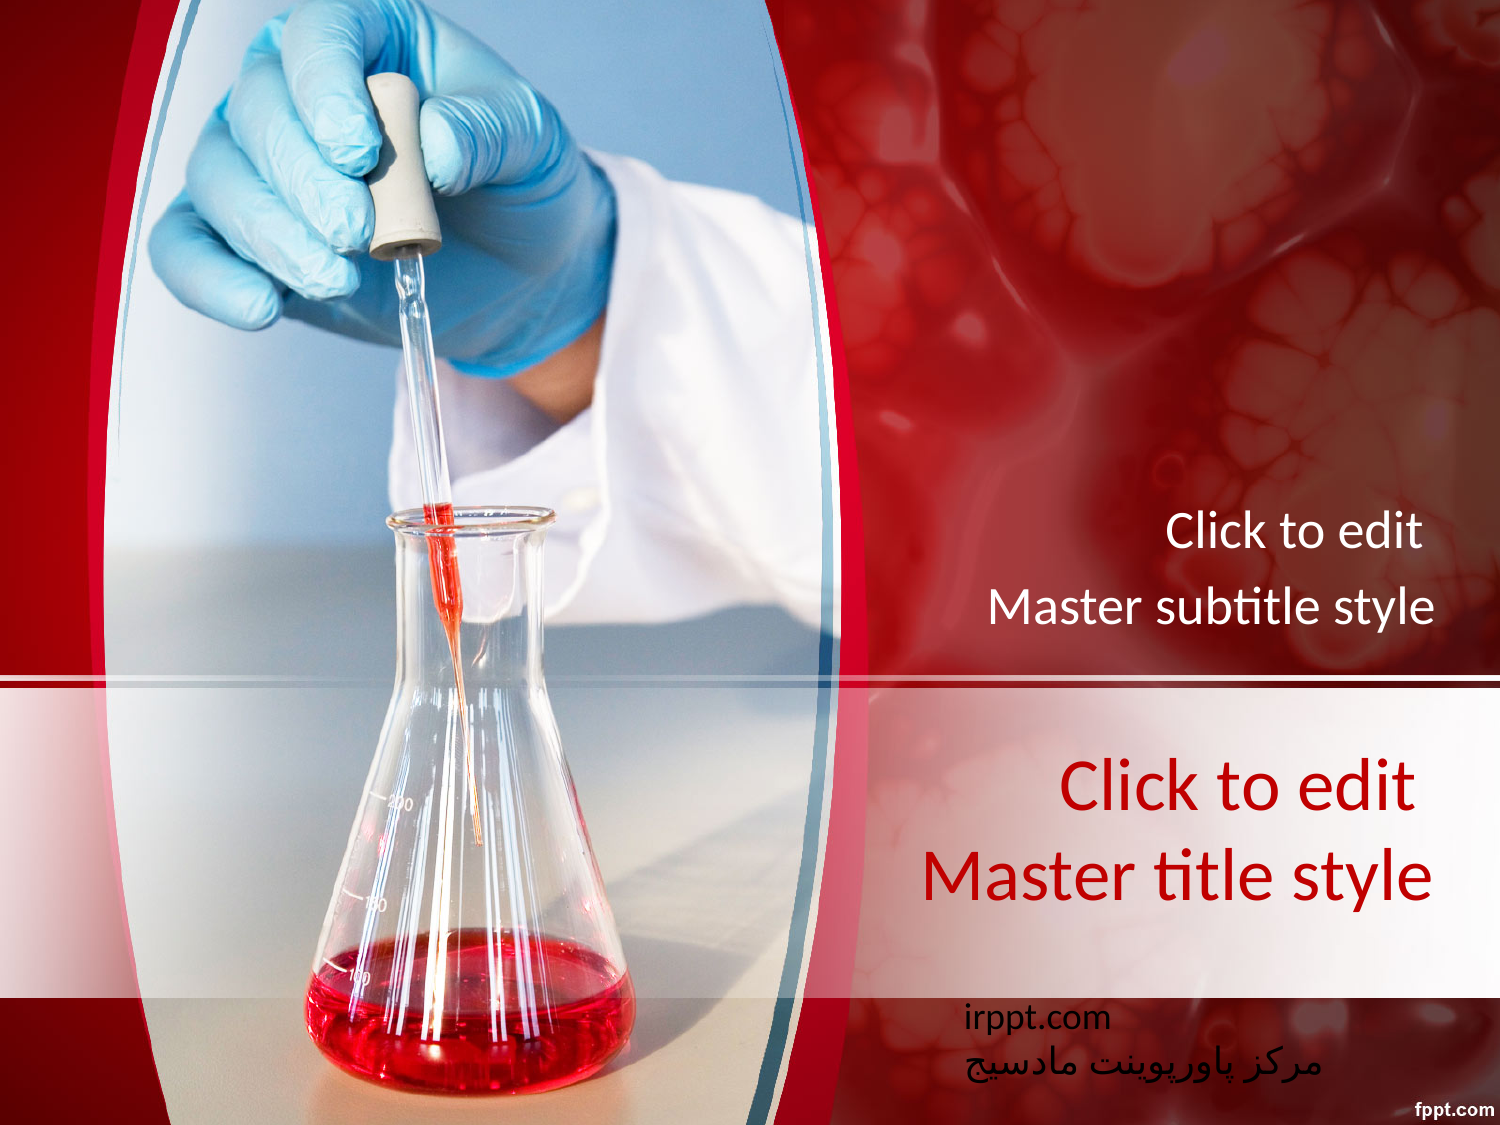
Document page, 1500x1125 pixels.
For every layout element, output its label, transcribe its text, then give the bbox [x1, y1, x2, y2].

text_box irppt.com مرکز پاورپوینت مادسیج [949, 984, 1500, 1090]
title Click to edit Master title style [173, 712, 1449, 939]
picture [0, 0, 1500, 1125]
subtitle Click to edit Master subtitle style [401, 487, 1452, 663]
